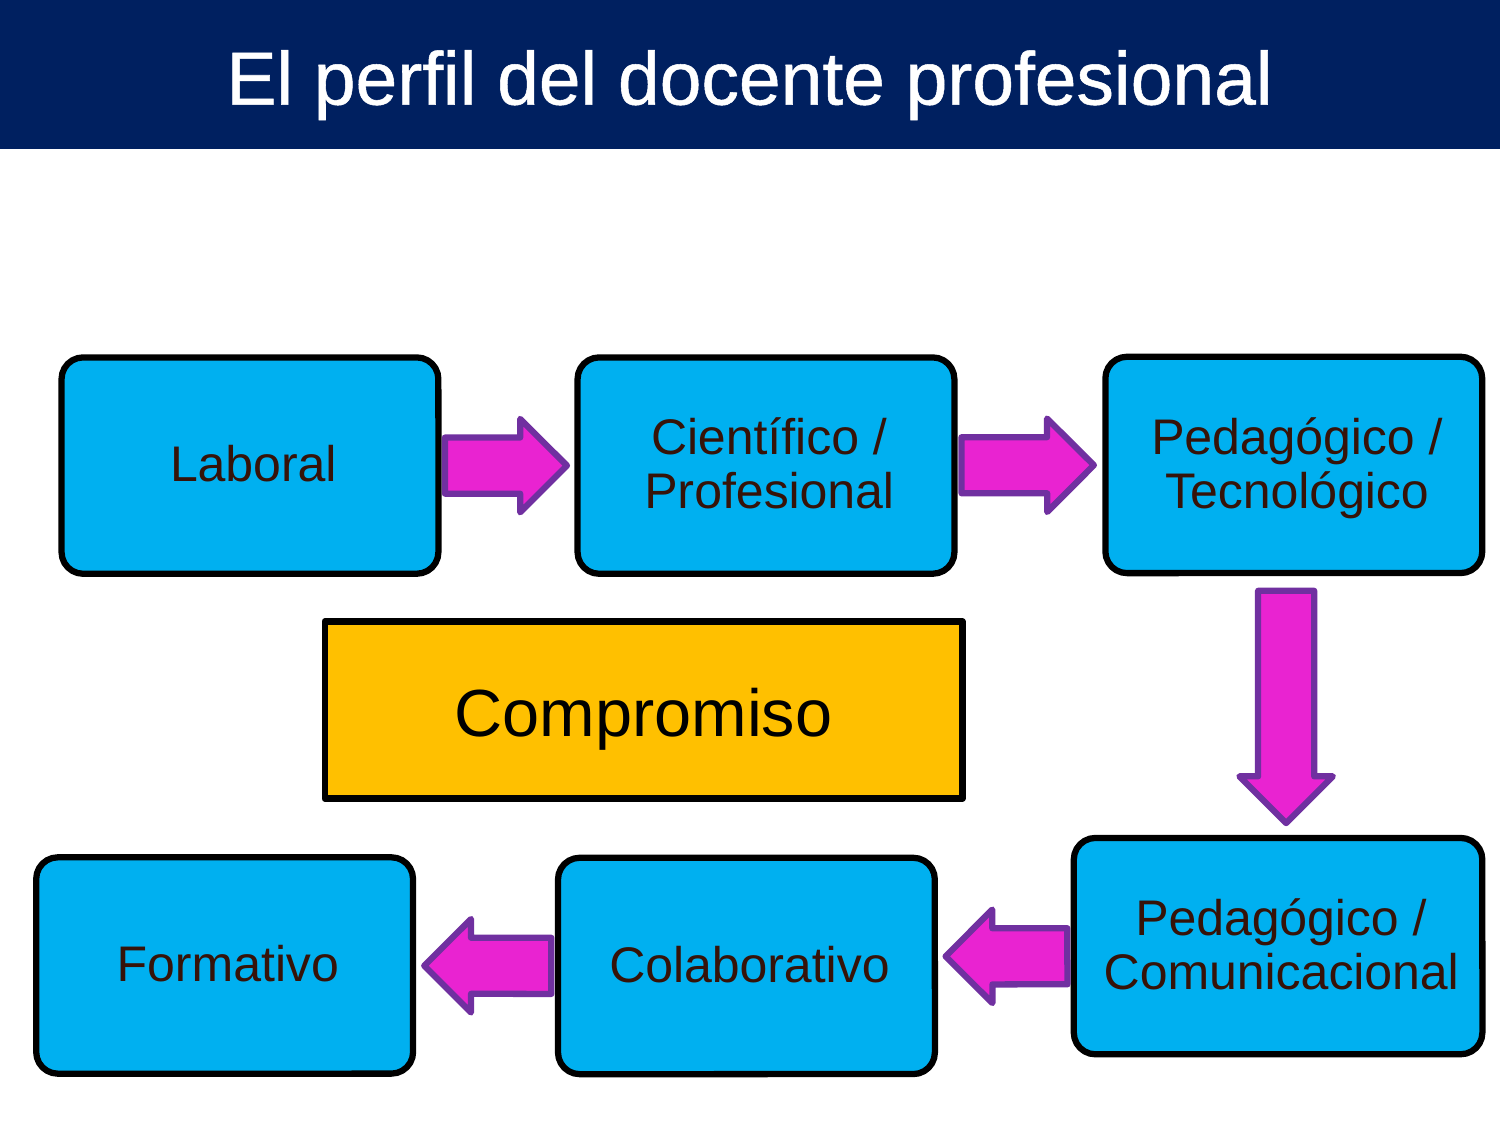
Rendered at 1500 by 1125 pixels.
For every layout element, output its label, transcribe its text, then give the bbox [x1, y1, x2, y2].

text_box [17, 172, 1483, 1125]
title El perfil del docente profesional [0, 0, 1500, 149]
